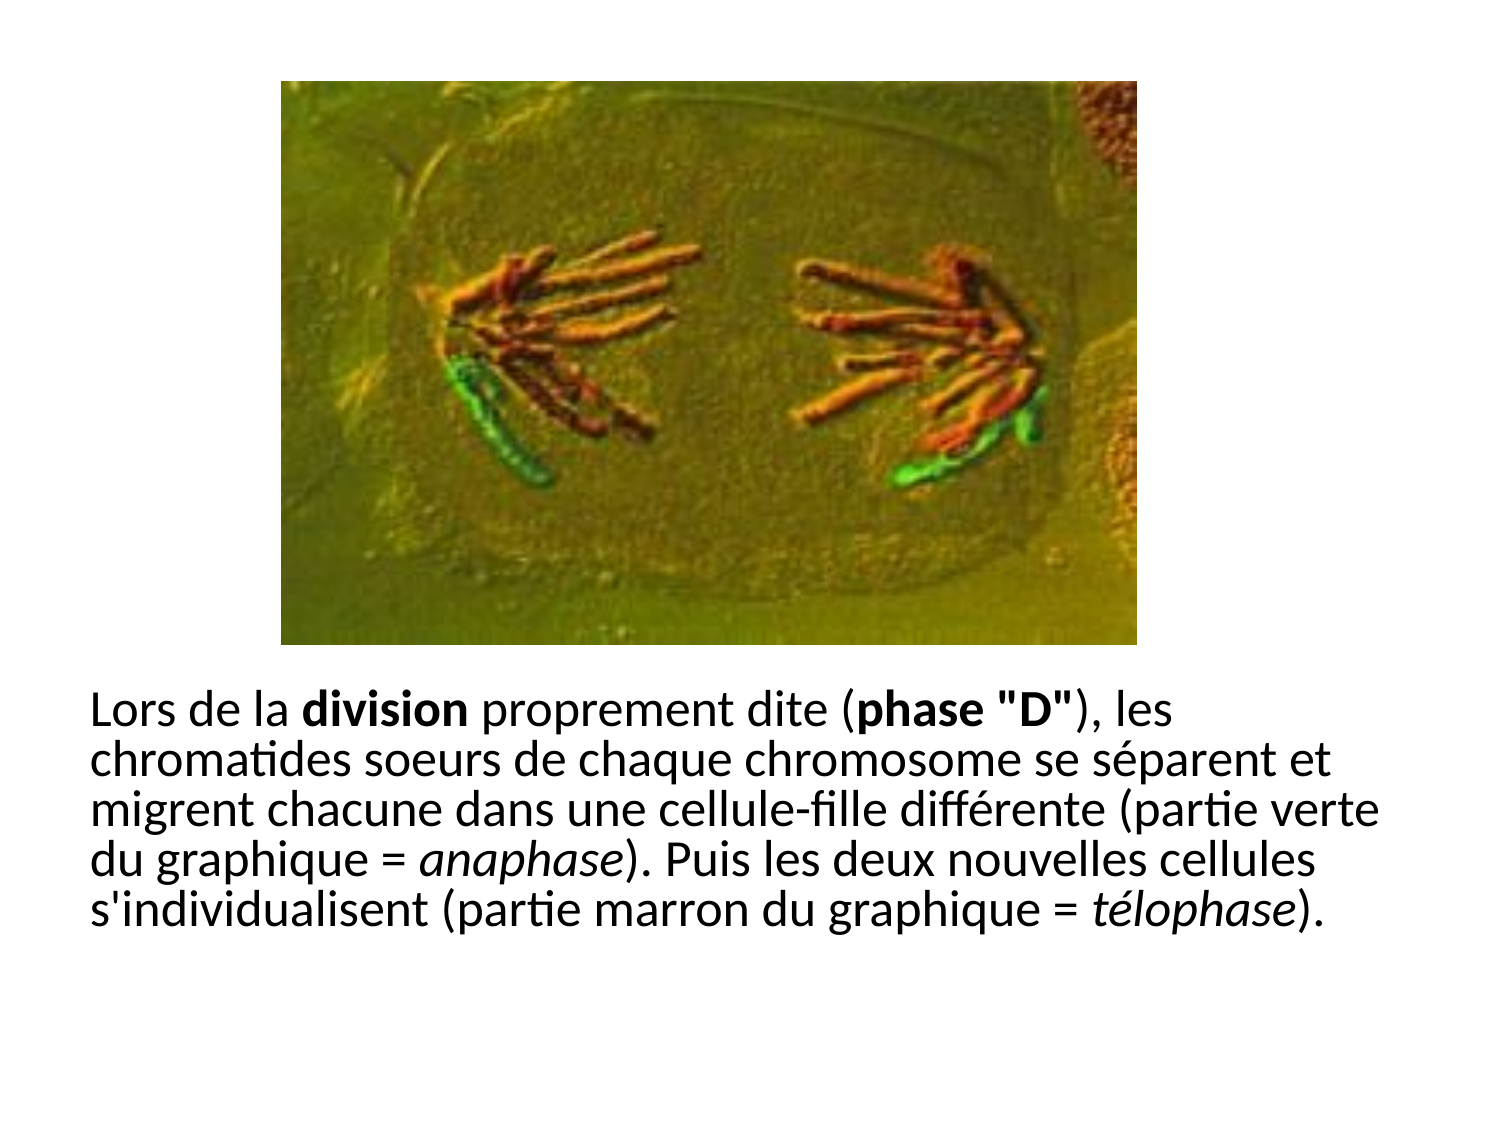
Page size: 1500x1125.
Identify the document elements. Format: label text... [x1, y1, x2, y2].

picture [280, 81, 1137, 645]
text_box Lors de la division proprement dite (phase "D"), les chromatides soeurs de chaque chromosome se séparent et migrent chacune dans une cellule-fille différente (partie verte du graphique = anaphase). Puis les deux nouvelles cellules s'individualisent (partie marron du graphique = télophase). [74, 679, 1425, 1005]
